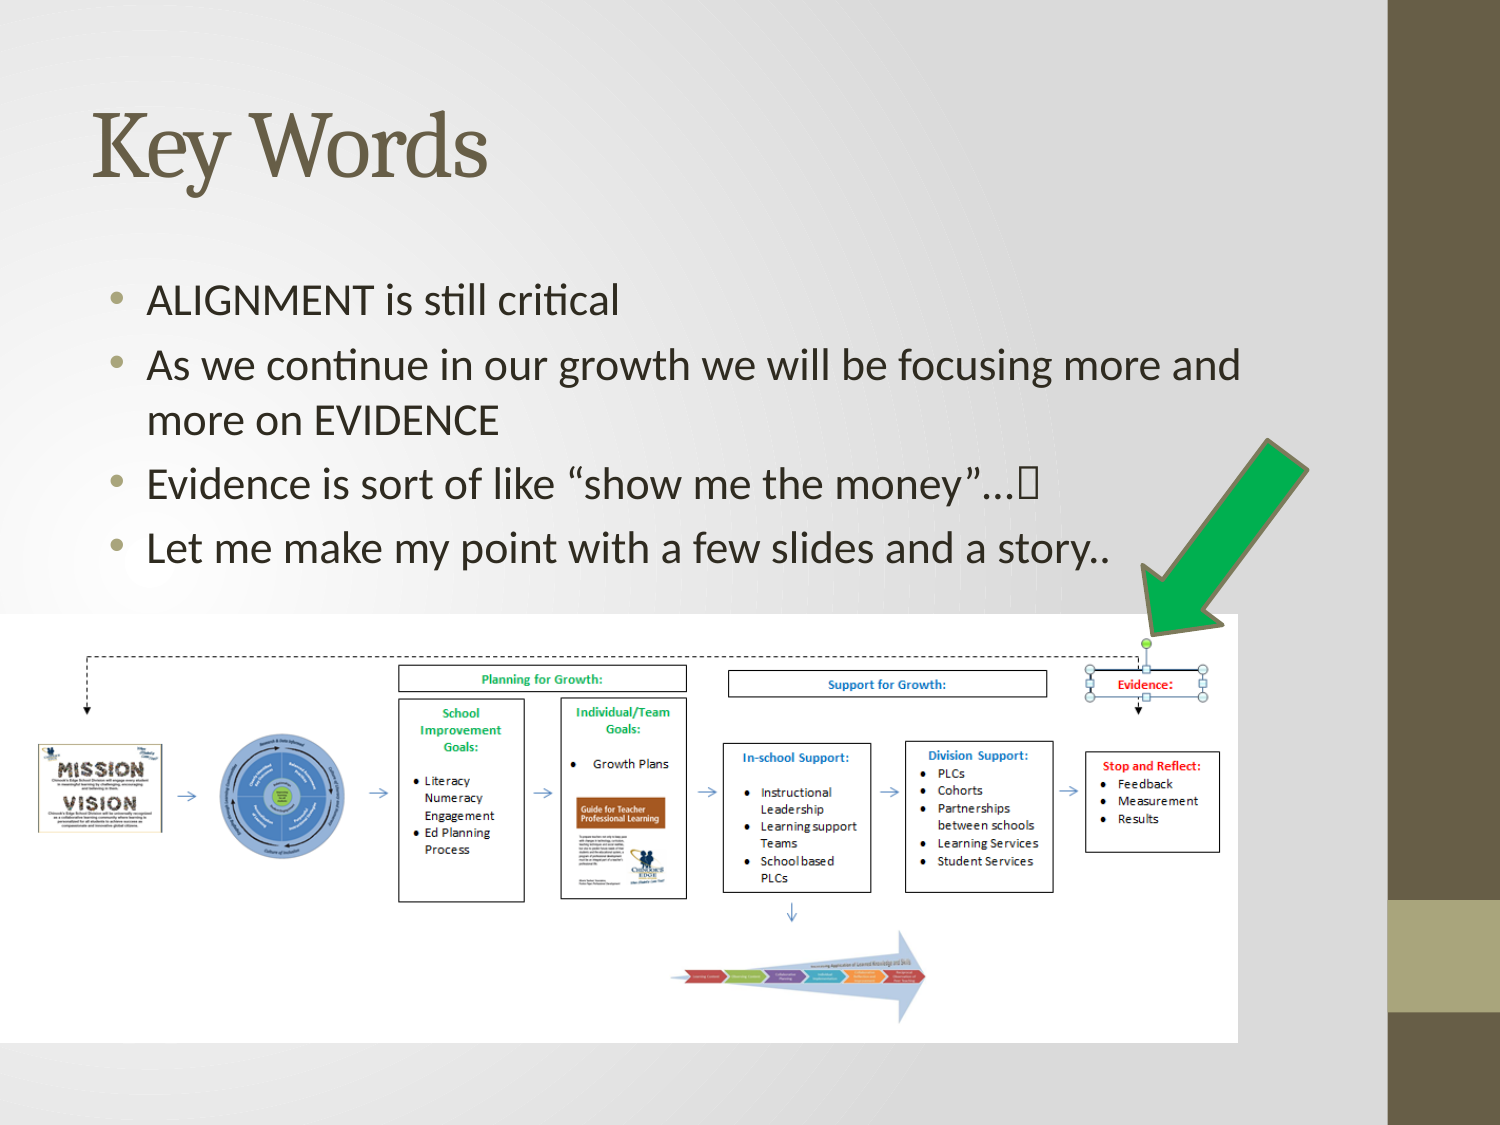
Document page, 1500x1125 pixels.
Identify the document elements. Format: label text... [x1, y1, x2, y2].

picture [0, 614, 1238, 1043]
text_box [1140, 437, 1310, 607]
list ALIGNMENT is still critical As we continue in our growth we will be focusing more and more on EVIDENCE Evidence is sort of like “show me the money”… Let me make my point with a few slides and a story.. [75, 262, 1325, 1050]
title Key Words [75, 45, 1325, 233]
